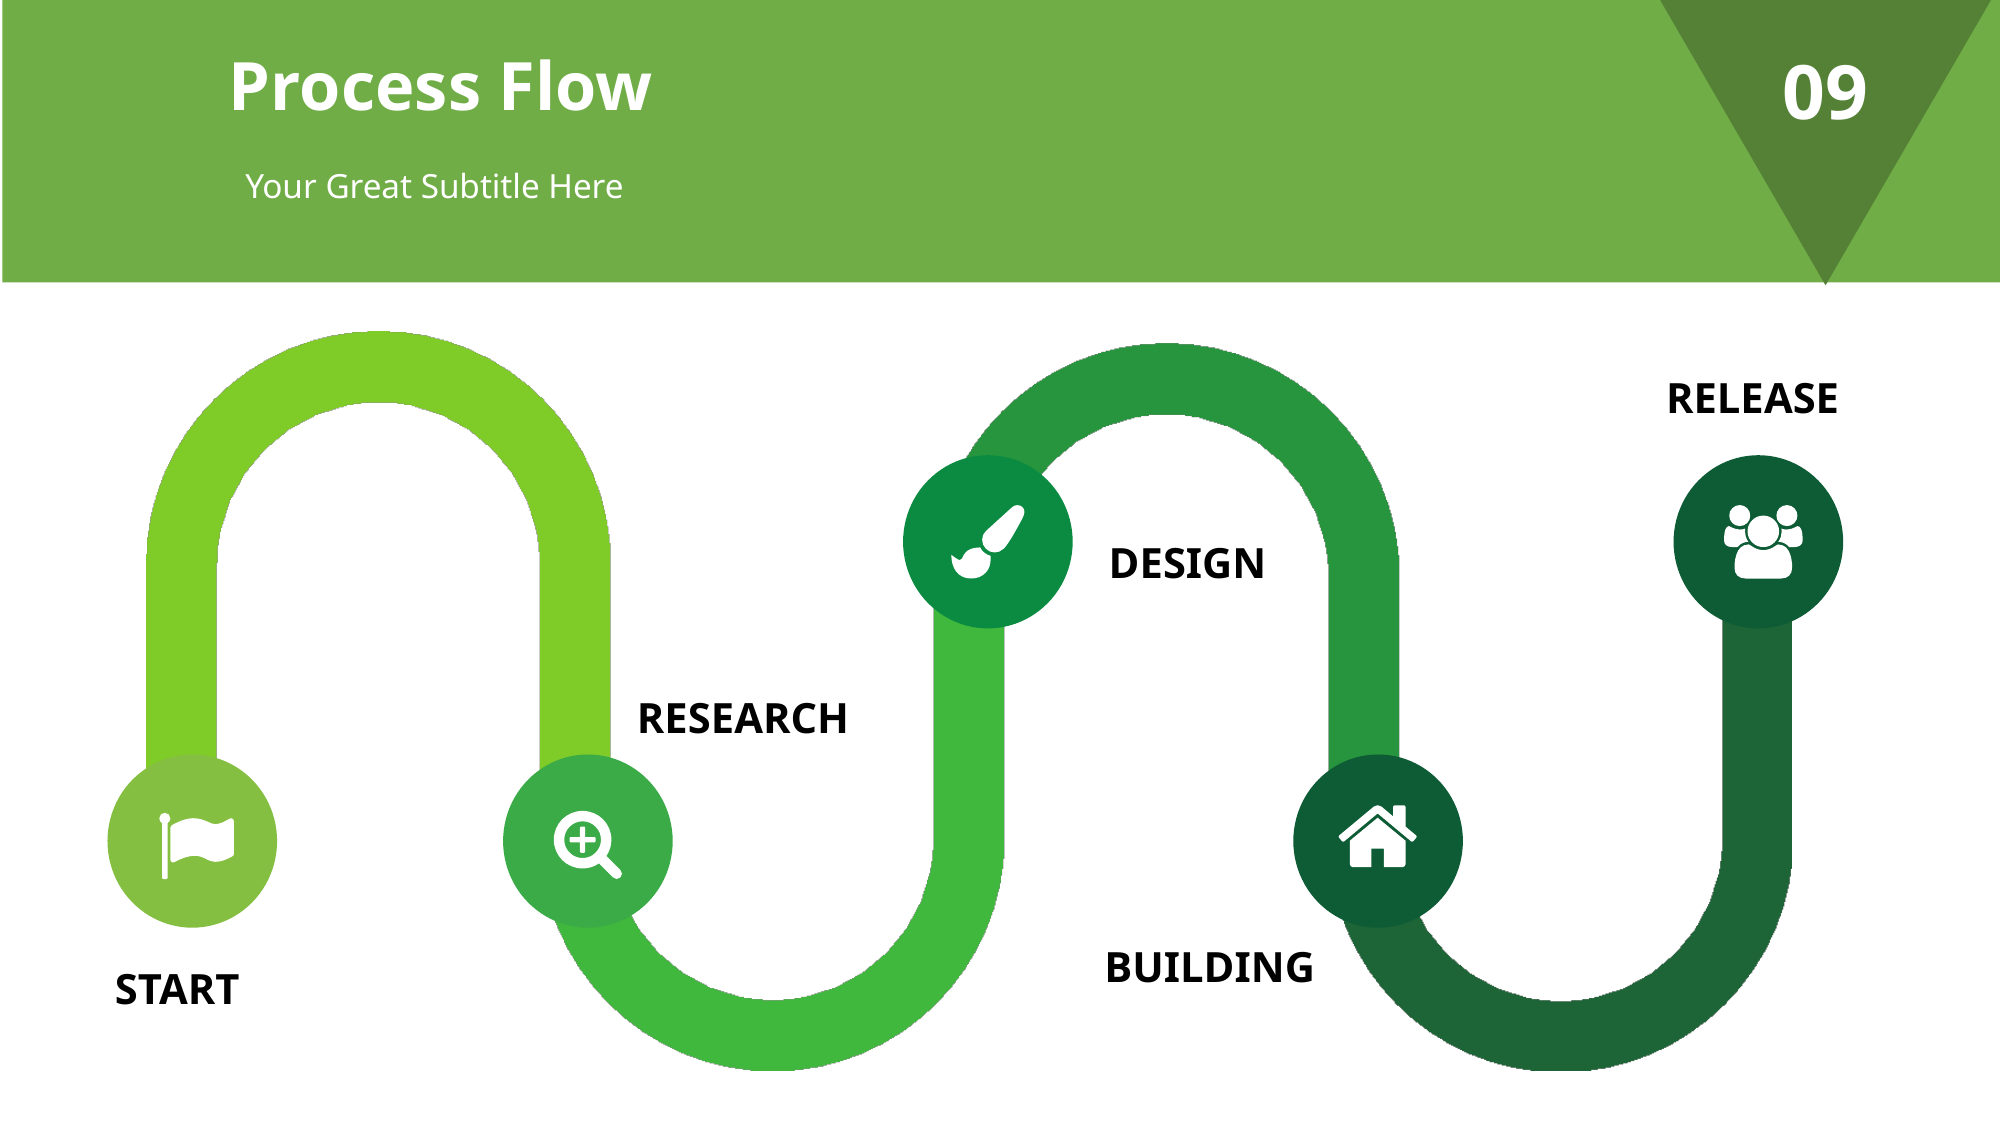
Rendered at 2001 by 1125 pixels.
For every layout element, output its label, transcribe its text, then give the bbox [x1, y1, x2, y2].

text_box Your Great Subtitle Here [213, 157, 656, 214]
text_box [1743, 143, 1909, 286]
text_box [2, 0, 1823, 283]
text_box [1660, 0, 1991, 128]
text_box [107, 773, 139, 909]
text_box [1800, 466, 1844, 618]
text_box Process Flow [214, 36, 710, 133]
text_box 09 [1734, 36, 1917, 143]
picture [145, 331, 1793, 1071]
text_box RELEASE [1800, 364, 1882, 431]
text_box [1828, 0, 2000, 283]
text_box START [99, 955, 139, 1022]
